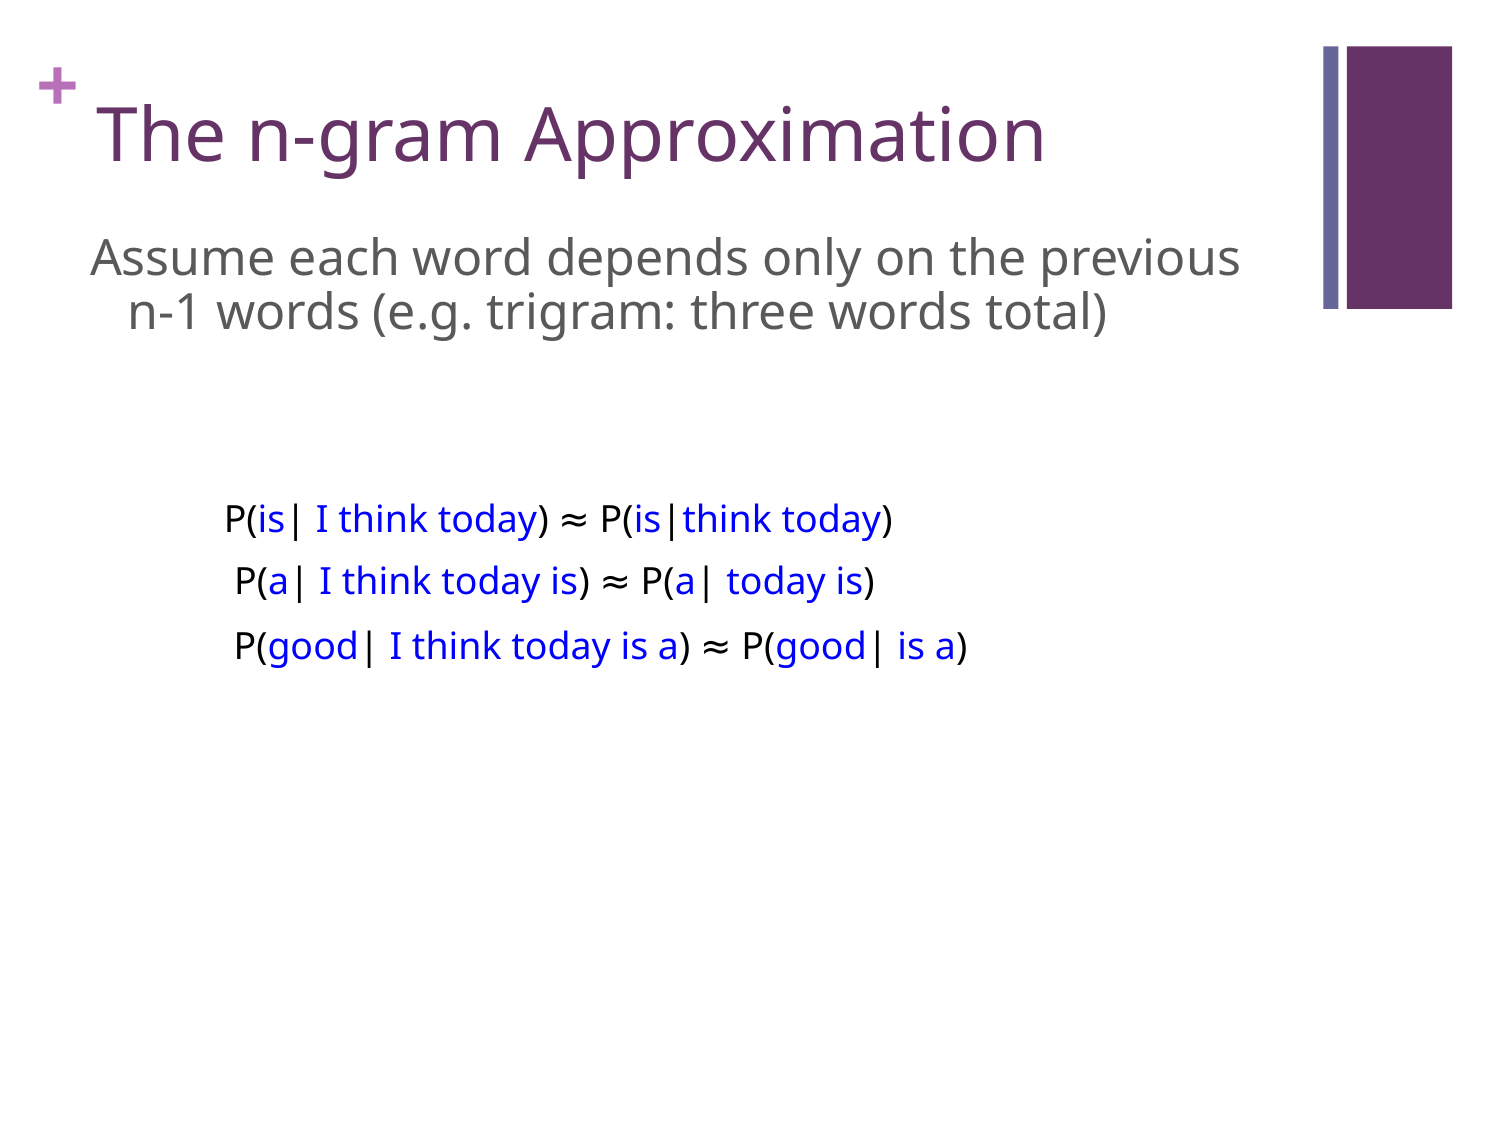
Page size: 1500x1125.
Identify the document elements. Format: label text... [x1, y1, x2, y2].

text_box P(a| I think today is) ≈ P(a| today is) [219, 549, 890, 610]
list Assume each word depends only on the previous n-1 words (e.g. trigram: three words total) [75, 224, 1315, 438]
text_box P(is| I think today) ≈ P(is|think today) [208, 487, 908, 548]
title The n-gram Approximation [81, 79, 1322, 263]
text_box P(good| I think today is a) ≈ P(good| is a) [218, 614, 983, 675]
